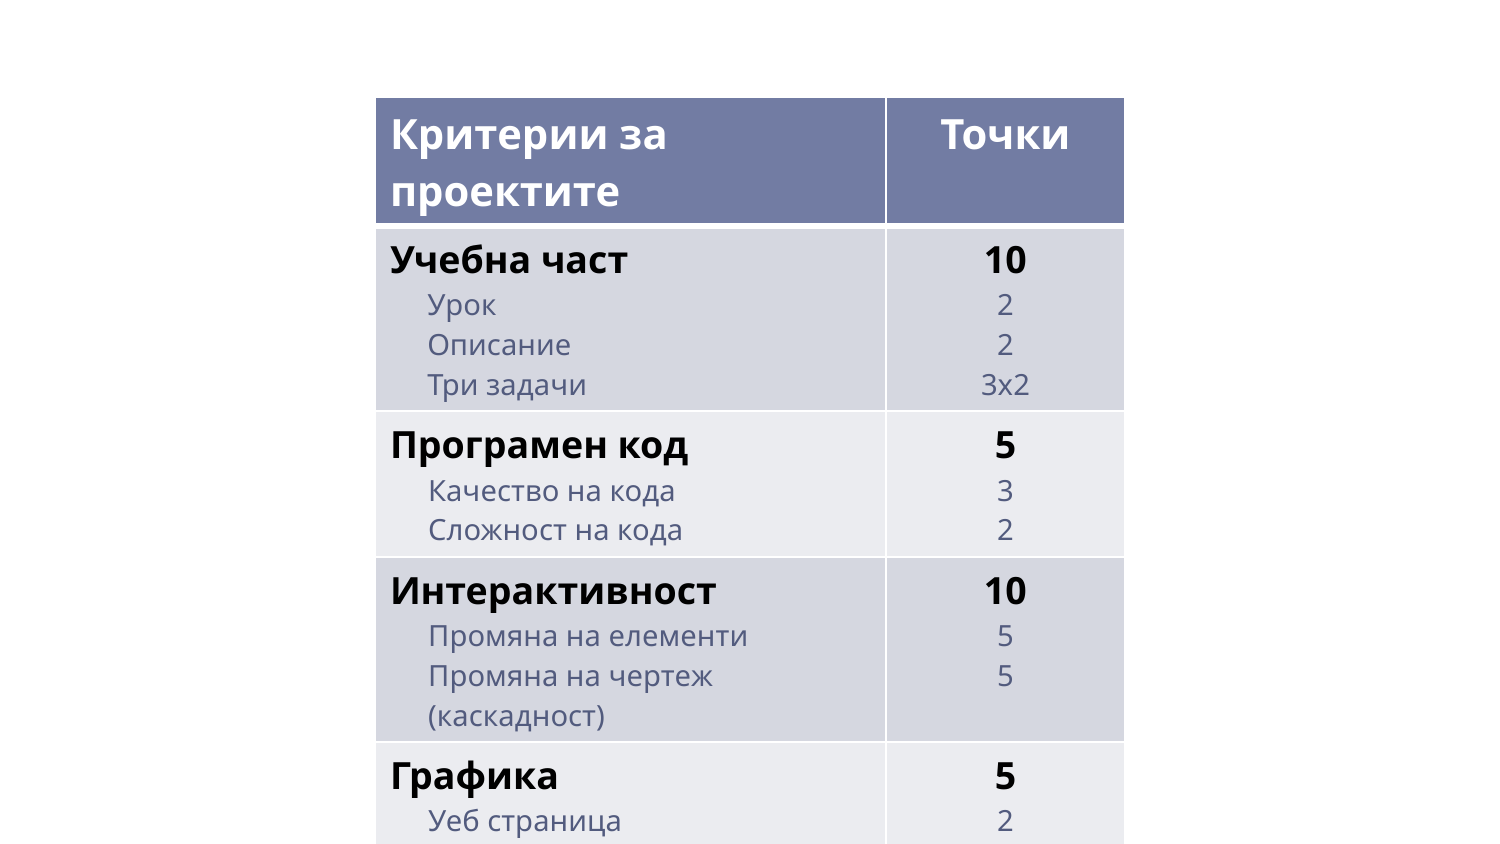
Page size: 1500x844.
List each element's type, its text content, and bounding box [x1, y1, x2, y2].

table_header Критерии за проектите [376, 98, 885, 223]
table_cell Програмен код Качество на кода Сложност на кода [376, 412, 885, 556]
table_cell 10 5 5 [887, 558, 1124, 741]
table_cell Графика Уеб страница Графика Плавност [376, 743, 885, 844]
table_cell 10 2 2 3х2 [887, 229, 1124, 410]
table_header Точки [887, 98, 1124, 223]
table_cell 5 3 2 [887, 412, 1124, 556]
table_cell 5 2 2 1 [887, 743, 1124, 844]
table_cell Учебна част Урок Описание Три задачи [376, 229, 885, 410]
table_cell Интерактивност Промяна на елементи Промяна на чертеж (каскадност) [376, 558, 885, 741]
